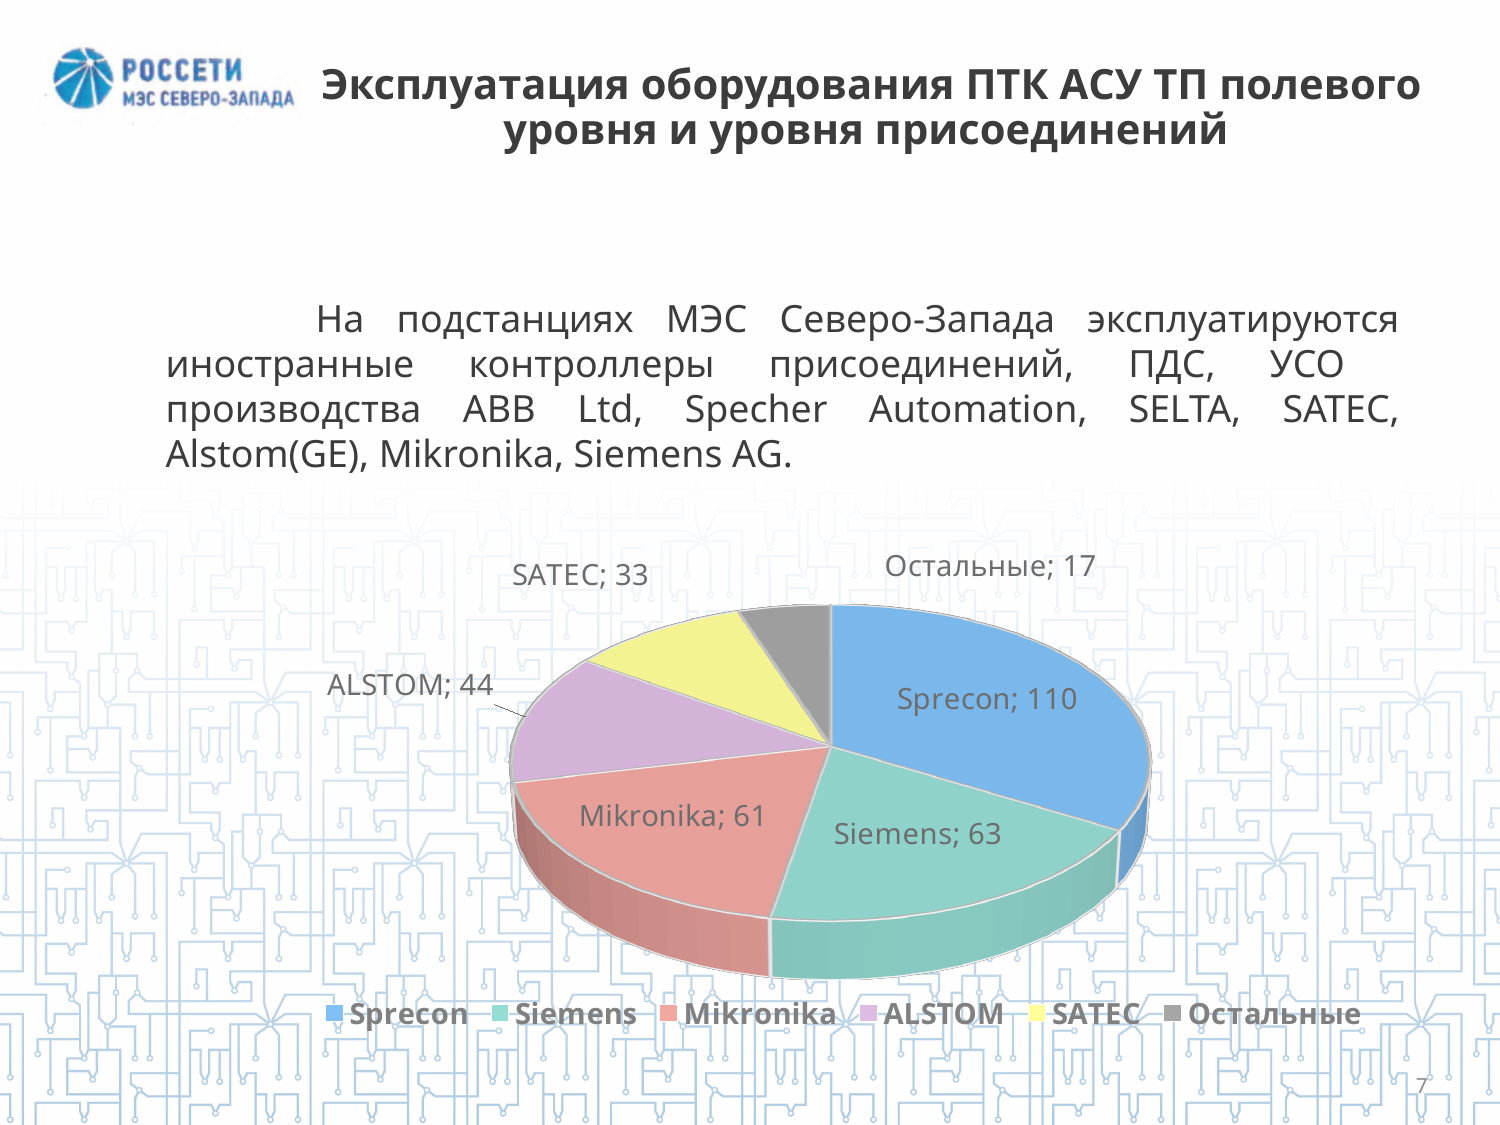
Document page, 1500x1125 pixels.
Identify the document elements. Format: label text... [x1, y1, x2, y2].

list На подстанциях МЭС Северо-Запада эксплуатируются иностранные контроллеры присоединений, ПДС, УСО производства ABB Ltd, Specher Automation, SELTA, SATEC, Alstom(GE), Mikronika, Siemens AG. [165, 237, 1401, 497]
chart [302, 520, 1384, 1049]
picture [0, 0, 1500, 1125]
title Эксплуатация оборудования ПТК АСУ ТП полевого уровня и уровня присоединений [312, 63, 1430, 171]
